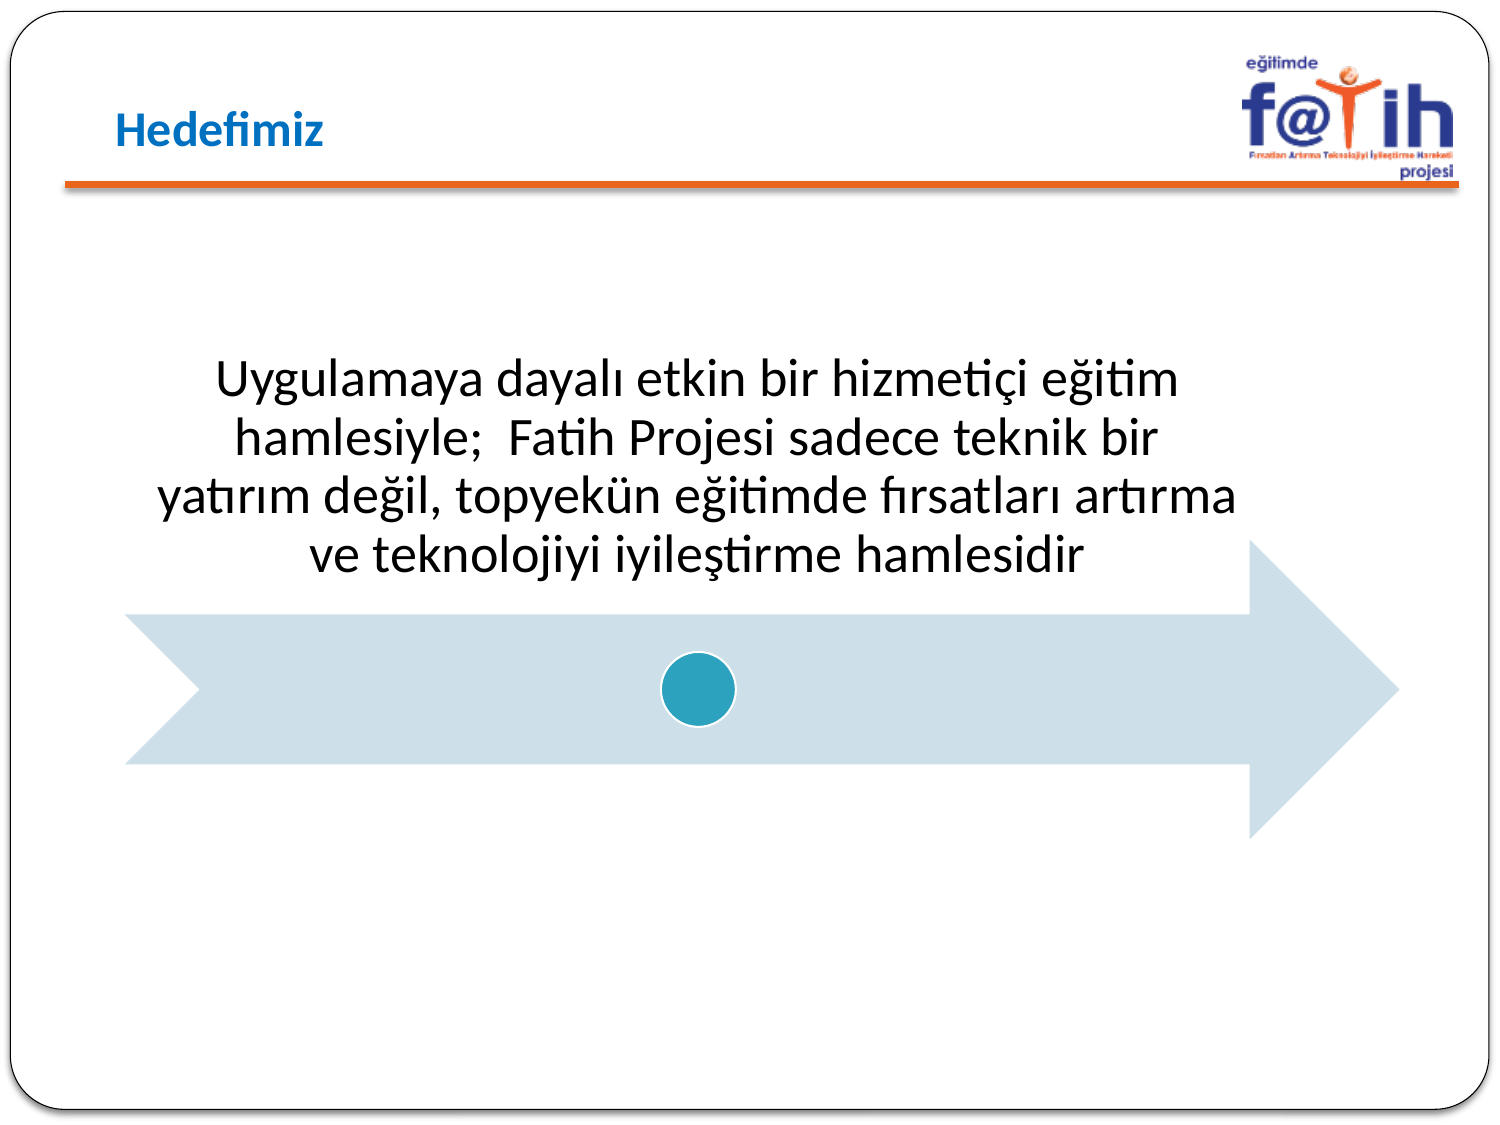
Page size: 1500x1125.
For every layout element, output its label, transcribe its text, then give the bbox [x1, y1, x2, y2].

picture [1242, 54, 1453, 182]
title Hedefimiz [100, 0, 1376, 172]
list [124, 314, 1400, 1065]
